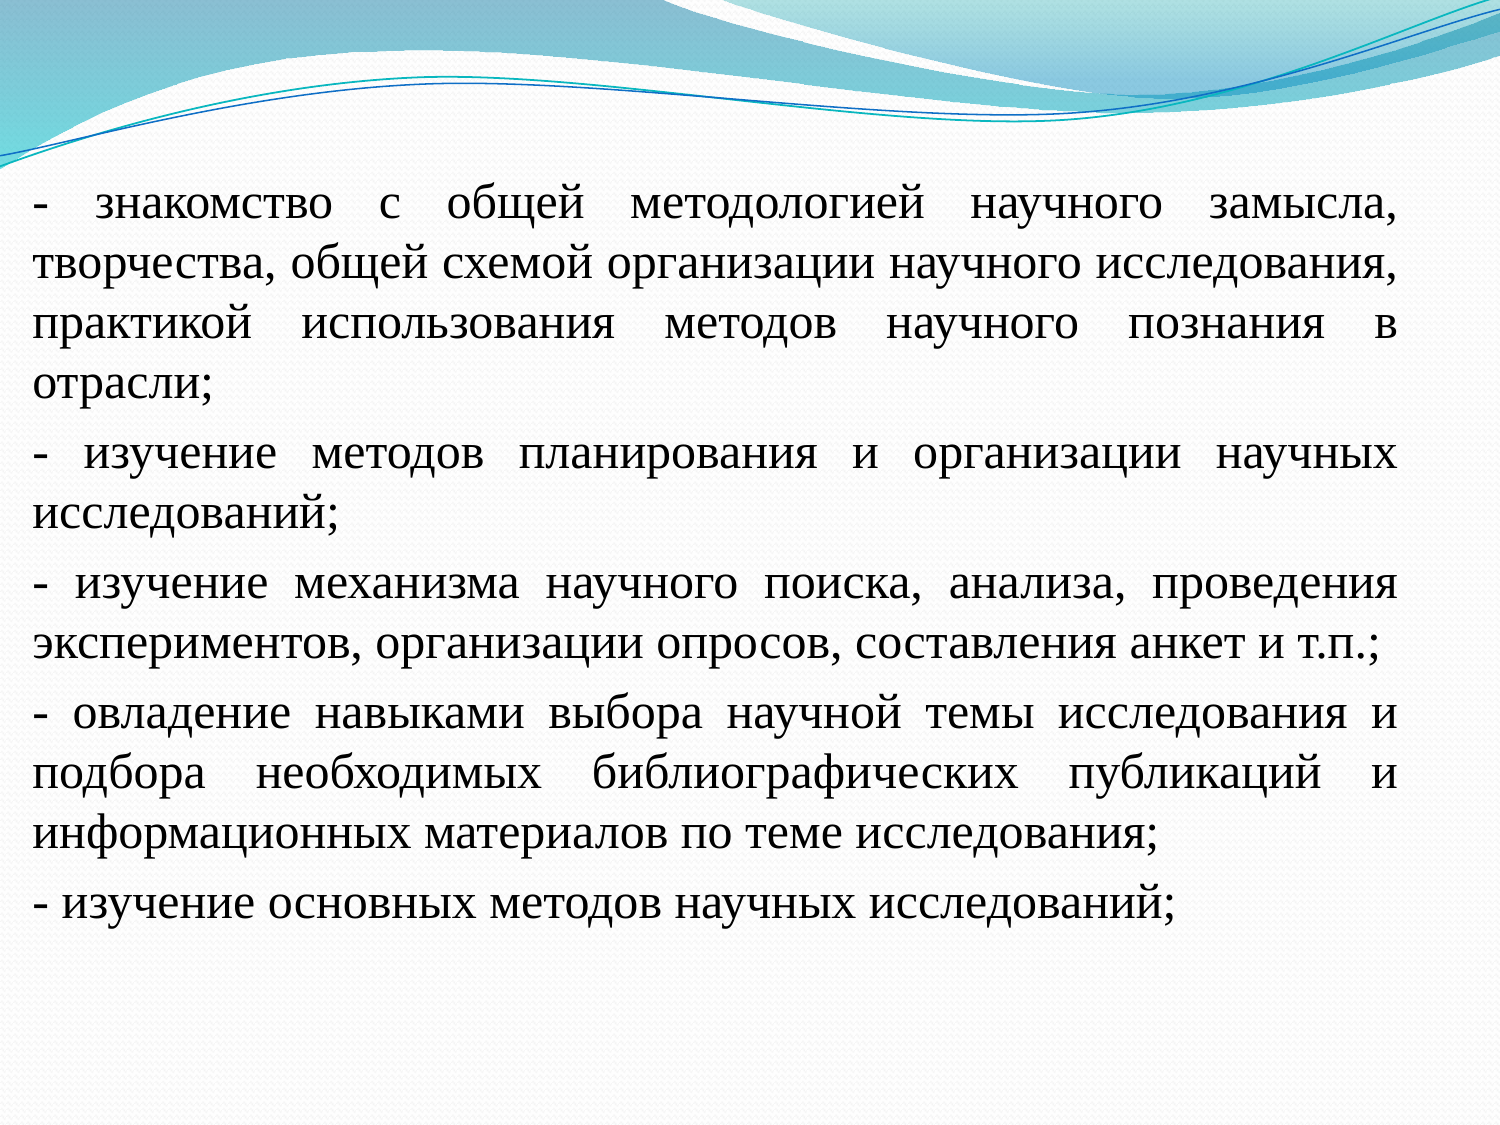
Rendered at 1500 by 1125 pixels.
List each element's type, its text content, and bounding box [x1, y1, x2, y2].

list - знакомство с общей методологией научного замысла, творчества, общей схемой организации научного исследования, практикой использования методов научного познания в отрасли; - изучение методов планирования и организации научных исследований; - изучение механизма научного поиска, анализа, проведения экспериментов, организации опросов, составления анкет и т.п.; - овладение навыками выбора научной темы исследования и подбора необходимых библиографических публикаций и информационных материалов по теме исследования; - изучение основных методов научных исследований; [17, 160, 1414, 1057]
